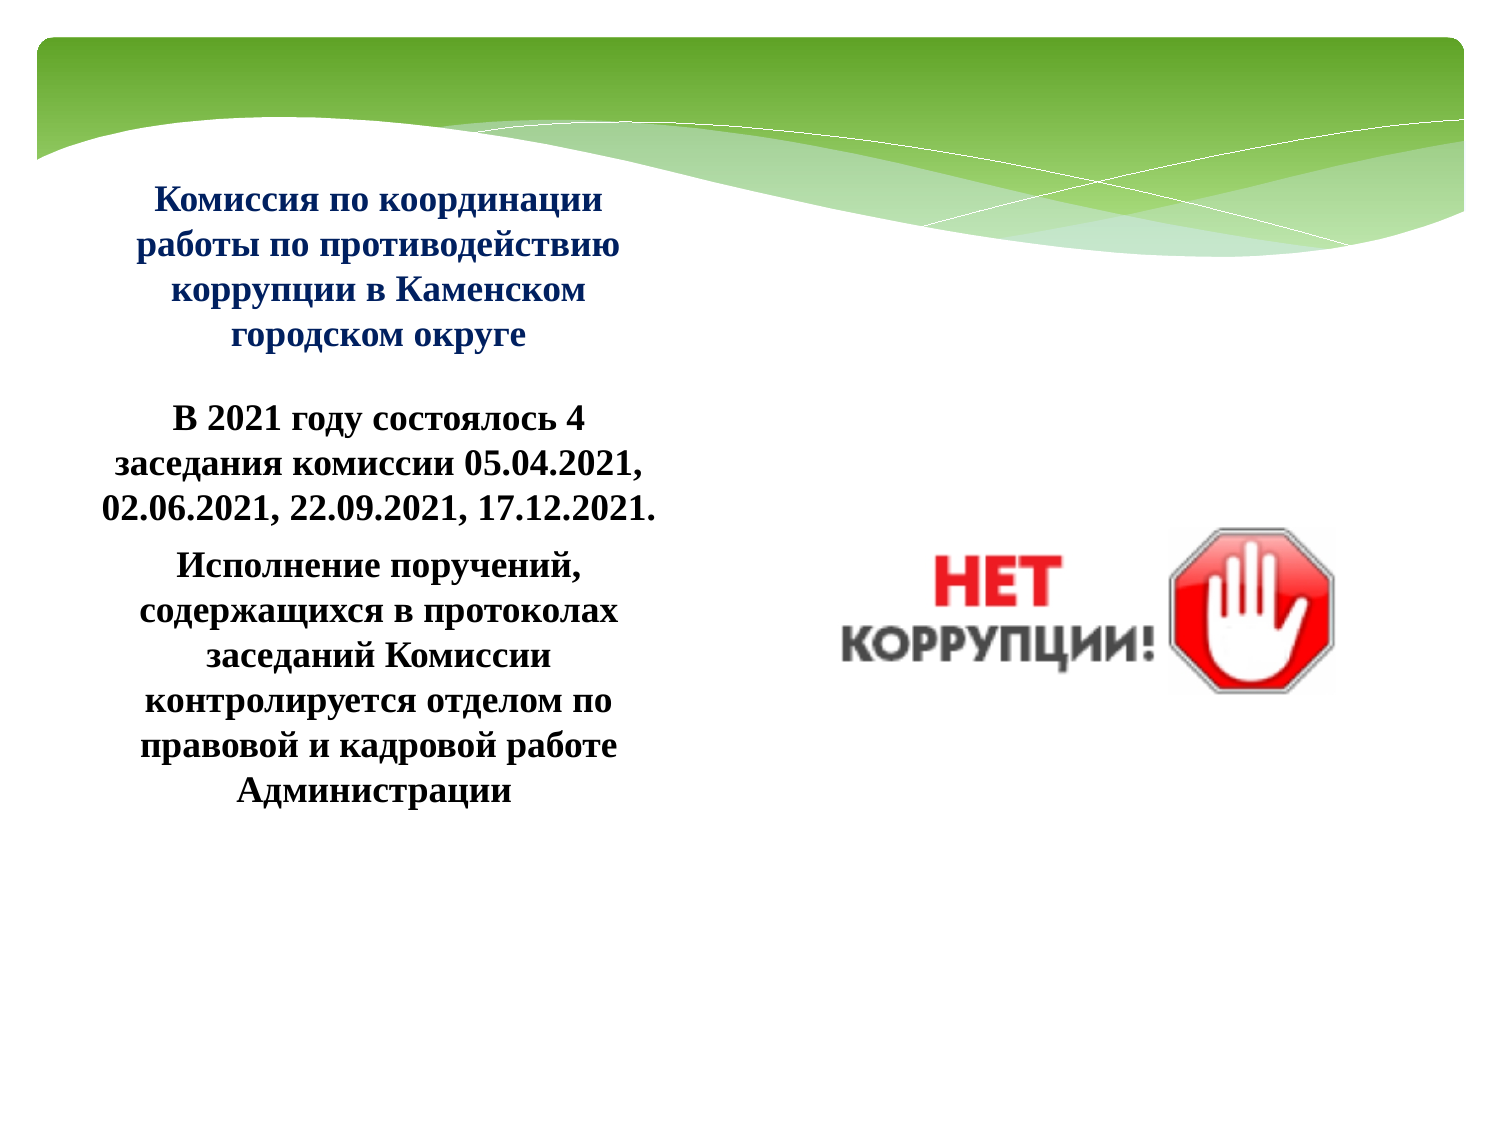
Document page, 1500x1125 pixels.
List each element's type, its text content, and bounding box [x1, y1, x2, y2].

title Комиссия по координации работы по противодействию коррупции в Каменском городском округе [81, 99, 677, 362]
list В 2021 году состоялось 4 заседания комиссии 05.04.2021, 02.06.2021, 22.09.2021, 17.12.2021. Исполнение поручений, содержащихся в протоколах заседаний Комиссии контролируется отделом по правовой и кадровой работе Администрации. [81, 385, 677, 929]
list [762, 432, 1404, 793]
